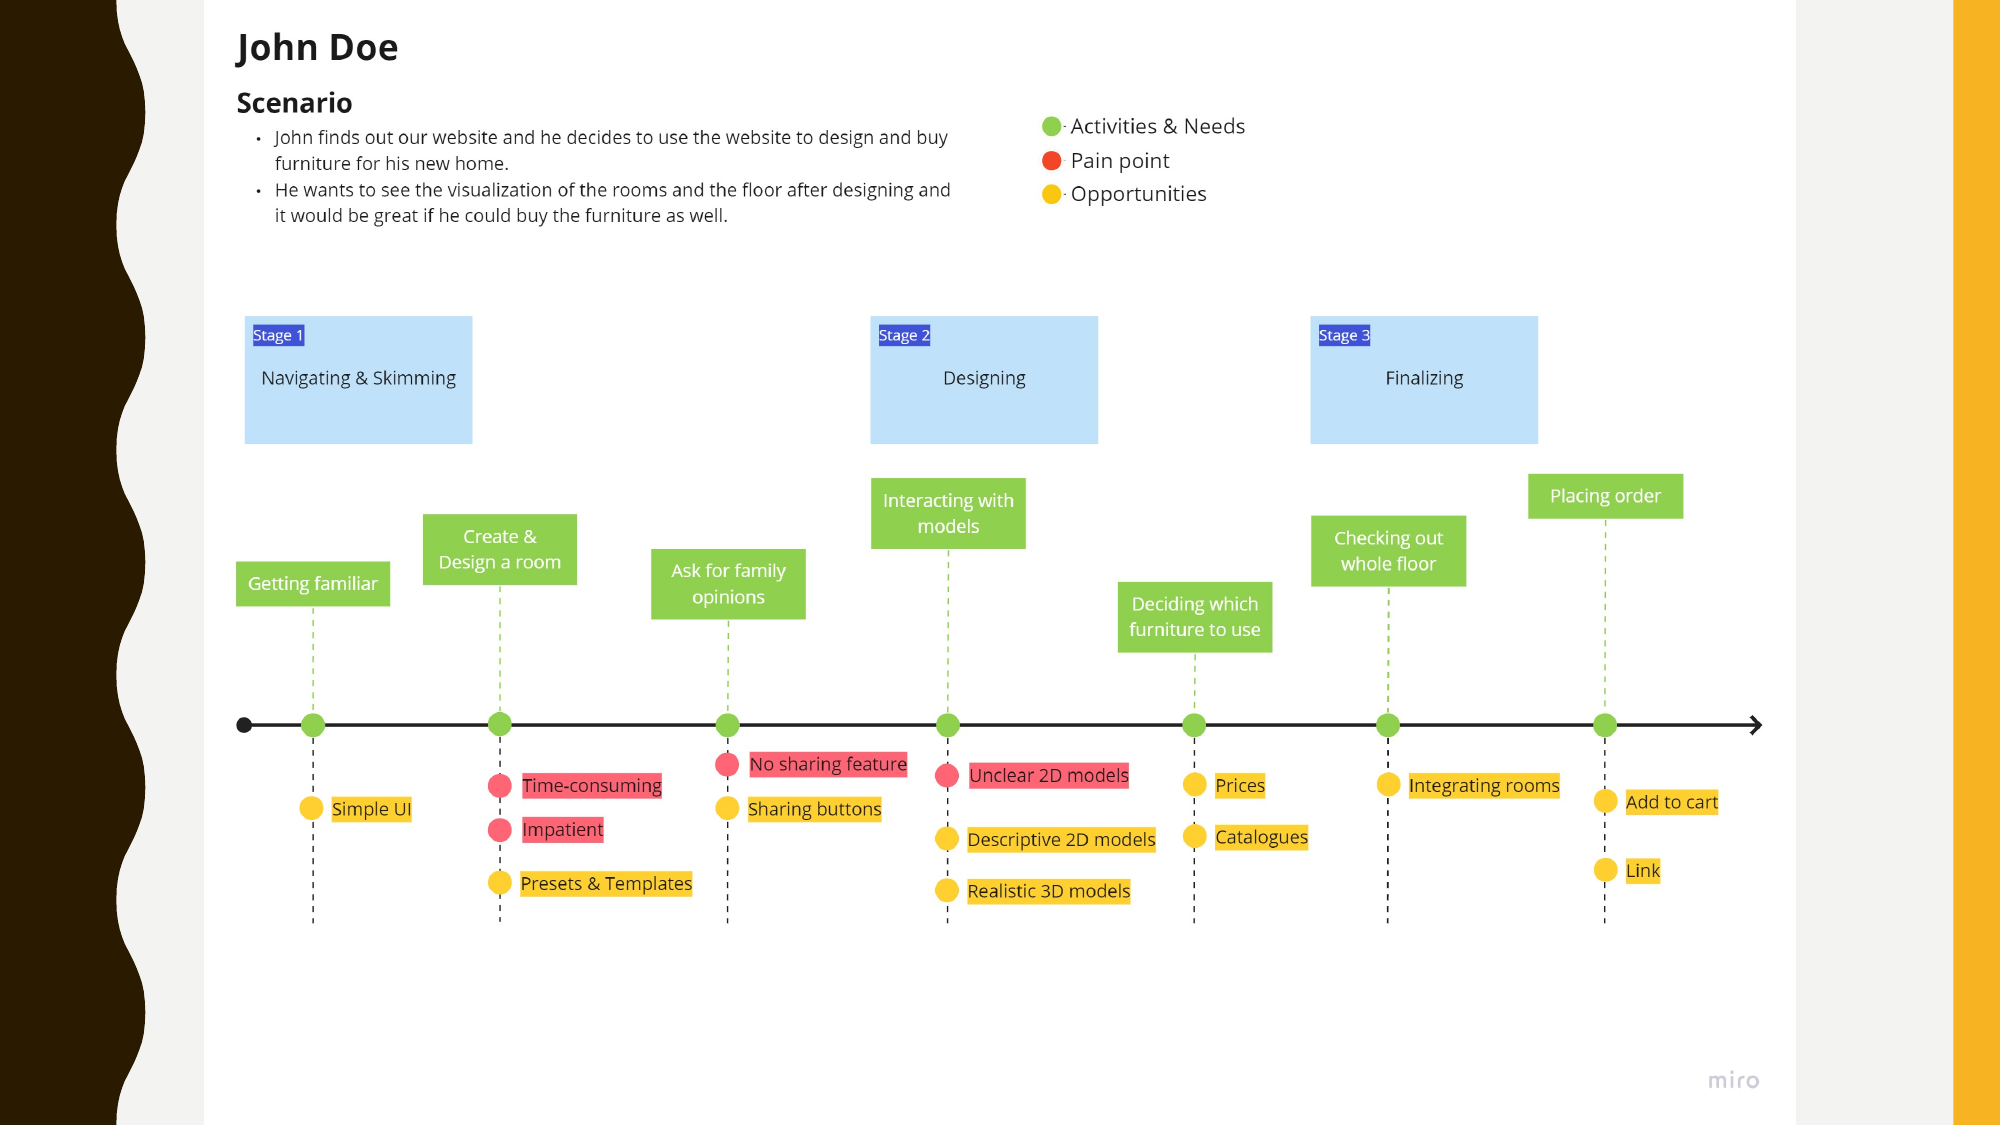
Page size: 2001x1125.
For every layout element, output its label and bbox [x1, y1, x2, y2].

picture [204, 0, 1796, 1125]
